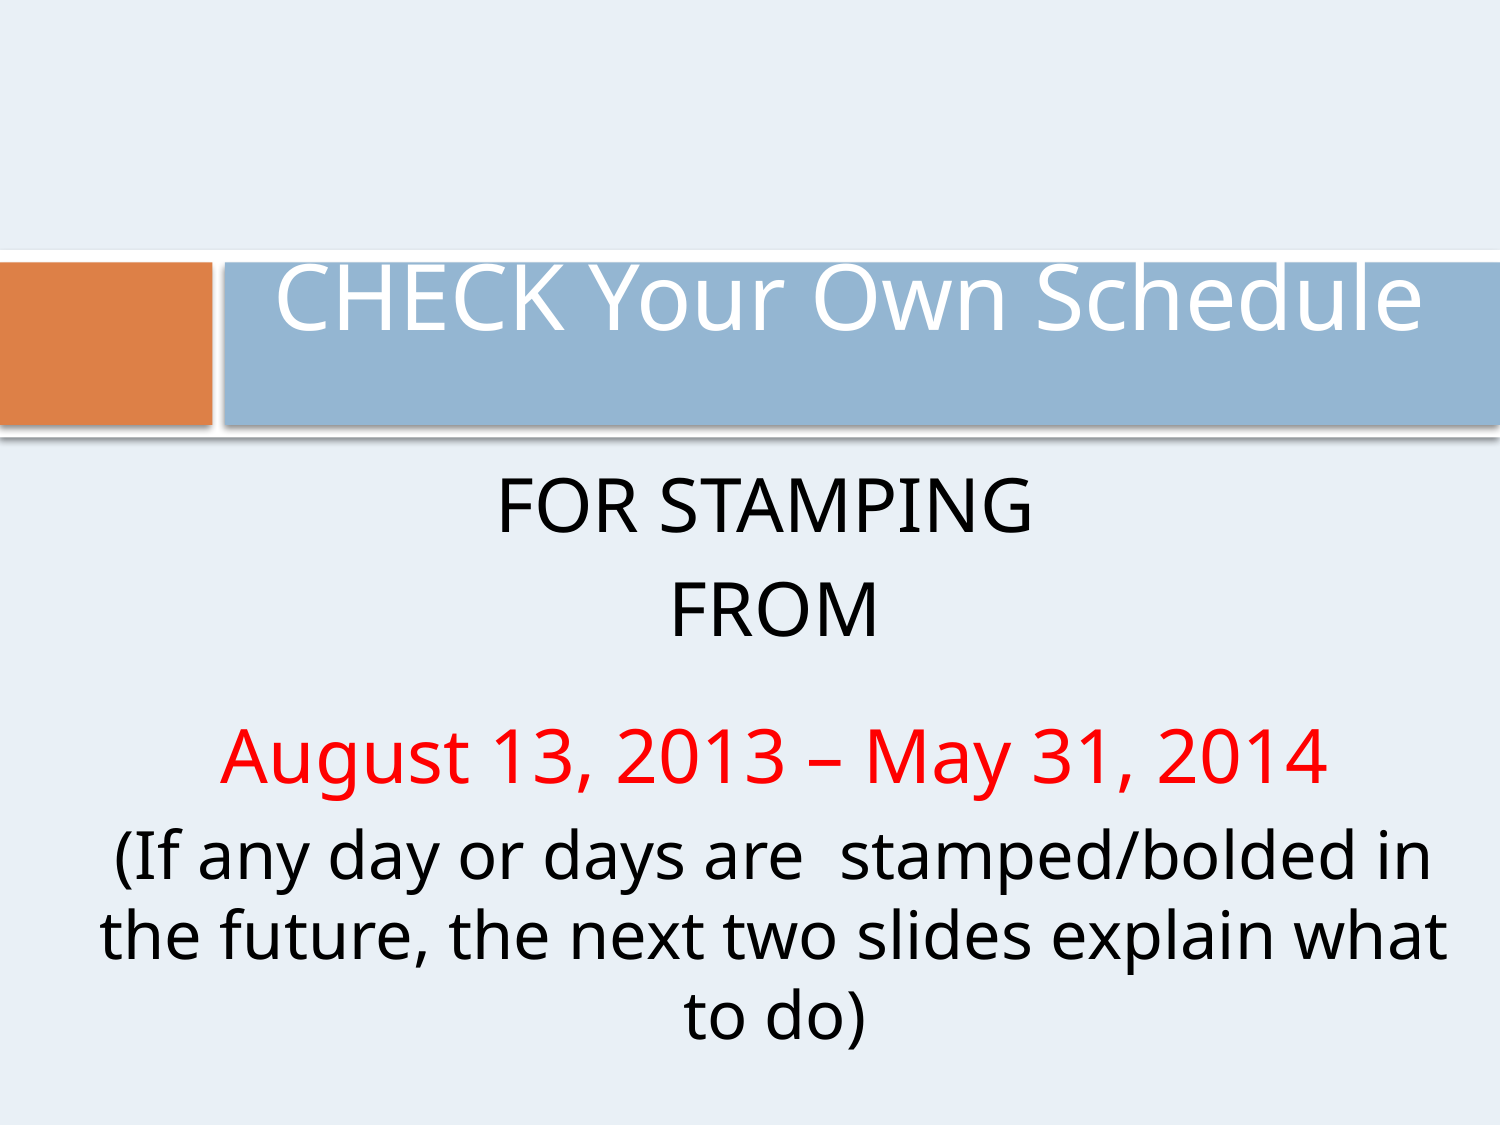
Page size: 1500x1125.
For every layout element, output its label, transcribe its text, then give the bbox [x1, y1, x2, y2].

title CHECK Your Own Schedule [225, 212, 1475, 375]
list FOR STAMPING FROM August 13, 2013 – May 31, 2014 (If any day or days are stamped/bolded in the future, the next two slides explain what to do) [50, 450, 1500, 1063]
